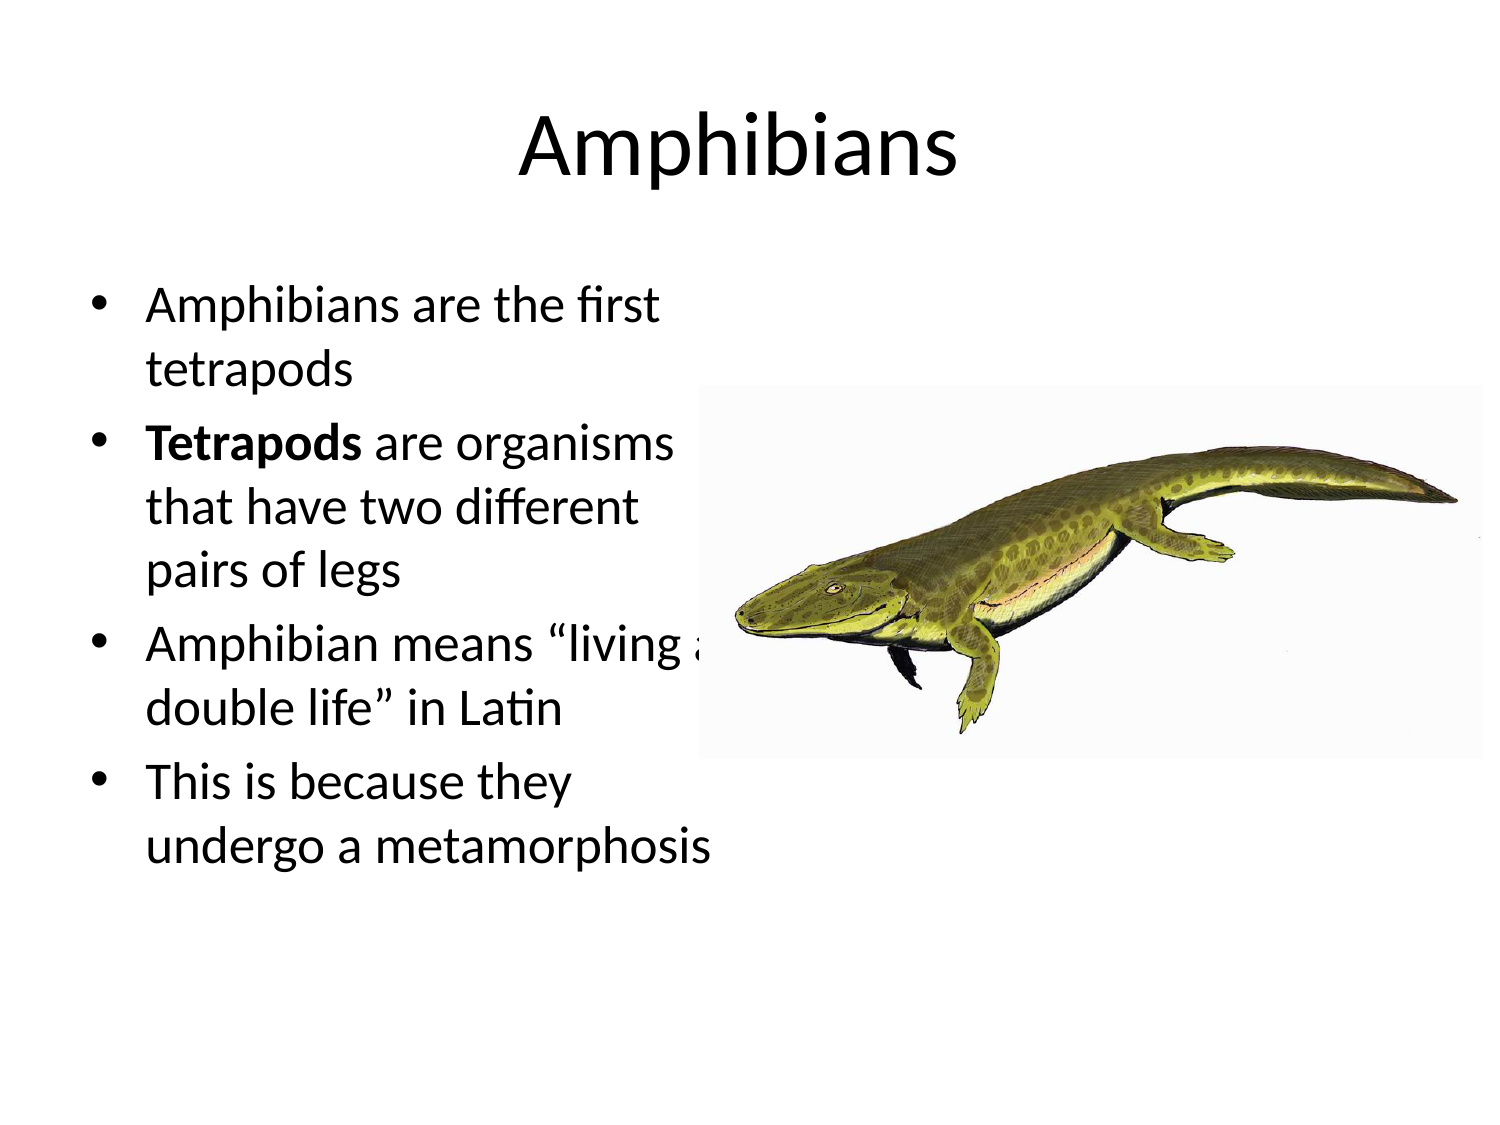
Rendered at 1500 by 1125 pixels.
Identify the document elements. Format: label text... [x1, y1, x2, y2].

list Amphibians are the first tetrapods Tetrapods are organisms that have two different pairs of legs Amphibian means “living a double life” in Latin This is because they undergo a metamorphosis [75, 262, 738, 1005]
title Amphibians [75, 45, 1425, 233]
picture [699, 385, 1482, 760]
